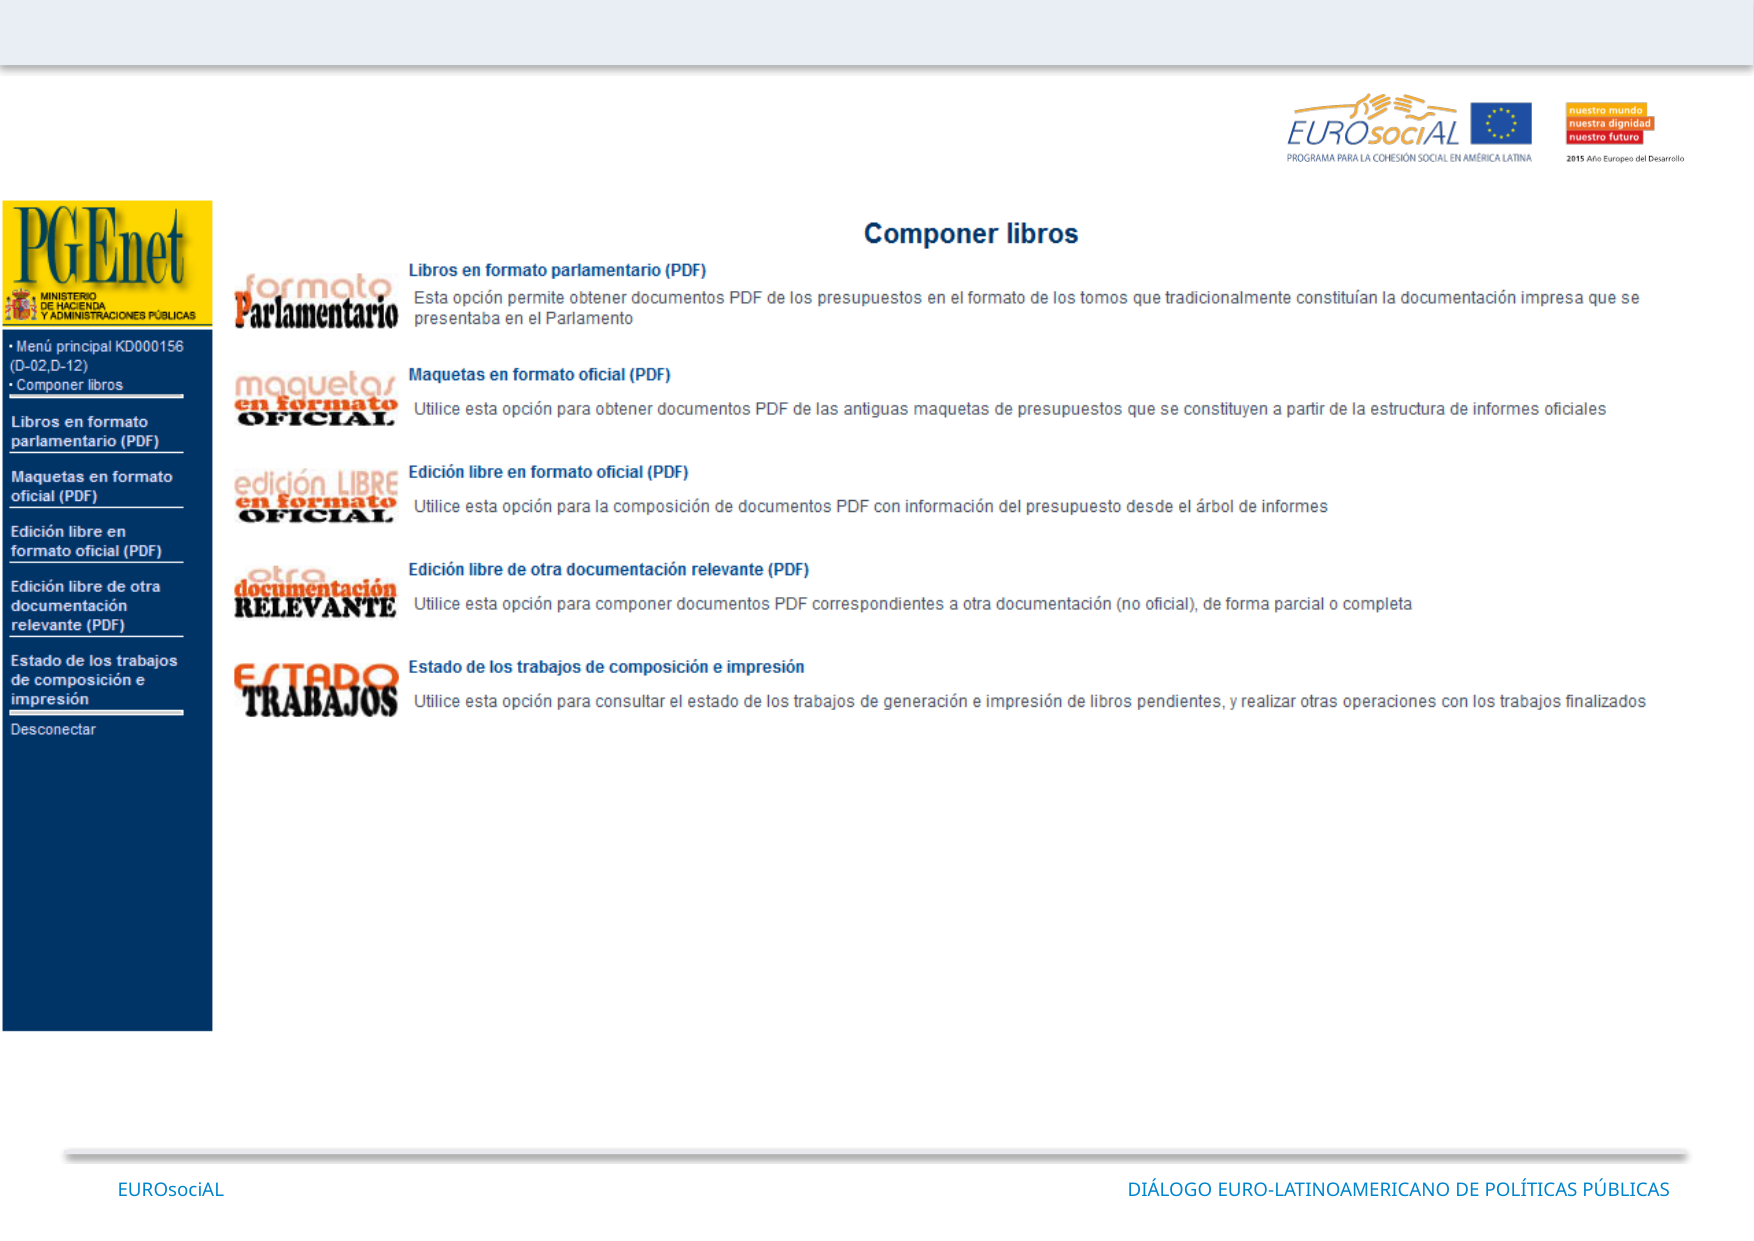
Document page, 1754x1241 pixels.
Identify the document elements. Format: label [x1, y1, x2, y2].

picture [0, 198, 1754, 1034]
picture [1278, 88, 1692, 173]
